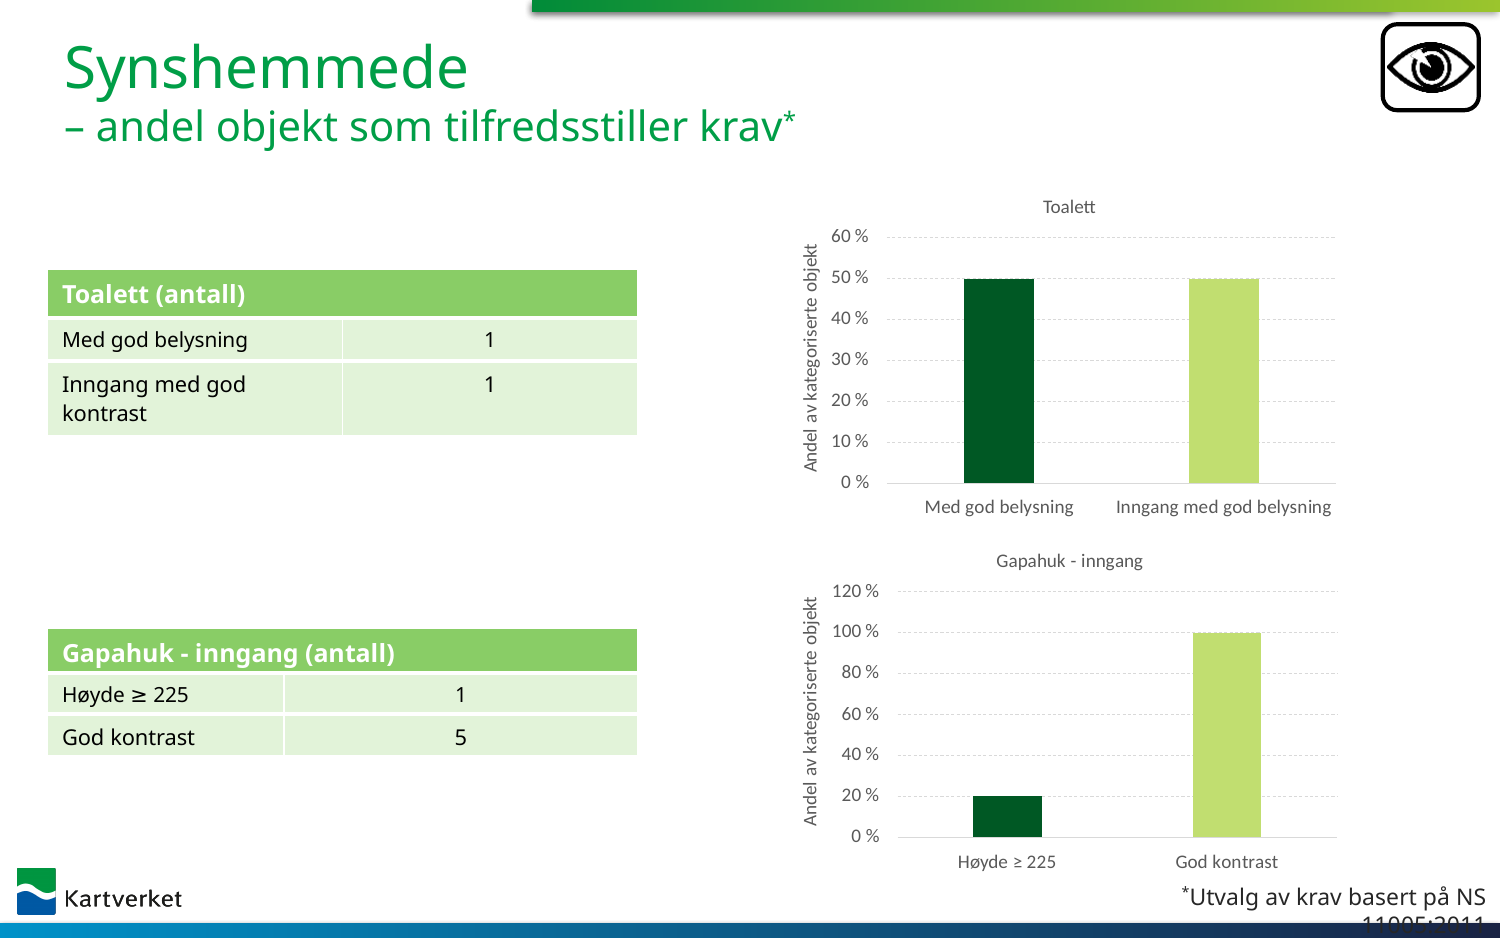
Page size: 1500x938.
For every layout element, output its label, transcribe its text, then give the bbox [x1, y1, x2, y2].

table_cell 1 [343, 363, 637, 435]
text_box *Utvalg av krav basert på NS 11005:2011 [1068, 873, 1500, 938]
text_box Synshemmede – andel objekt som tilfredsstiller krav* [49, 24, 1431, 158]
table_cell Høyde ≥ 225 [48, 675, 283, 712]
table_header Gapahuk - inngang (antall) [48, 629, 637, 671]
table_header Toalett (antall) [48, 270, 637, 316]
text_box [1382, 24, 1480, 111]
picture [791, 541, 1348, 880]
table_cell 5 [285, 716, 637, 755]
picture [791, 187, 1347, 526]
table_cell God kontrast [48, 716, 283, 755]
table_cell Med god belysning [48, 320, 342, 359]
table_cell 1 [343, 320, 637, 359]
table_cell Inngang med god kontrast [48, 363, 342, 435]
table_cell 1 [285, 675, 637, 712]
